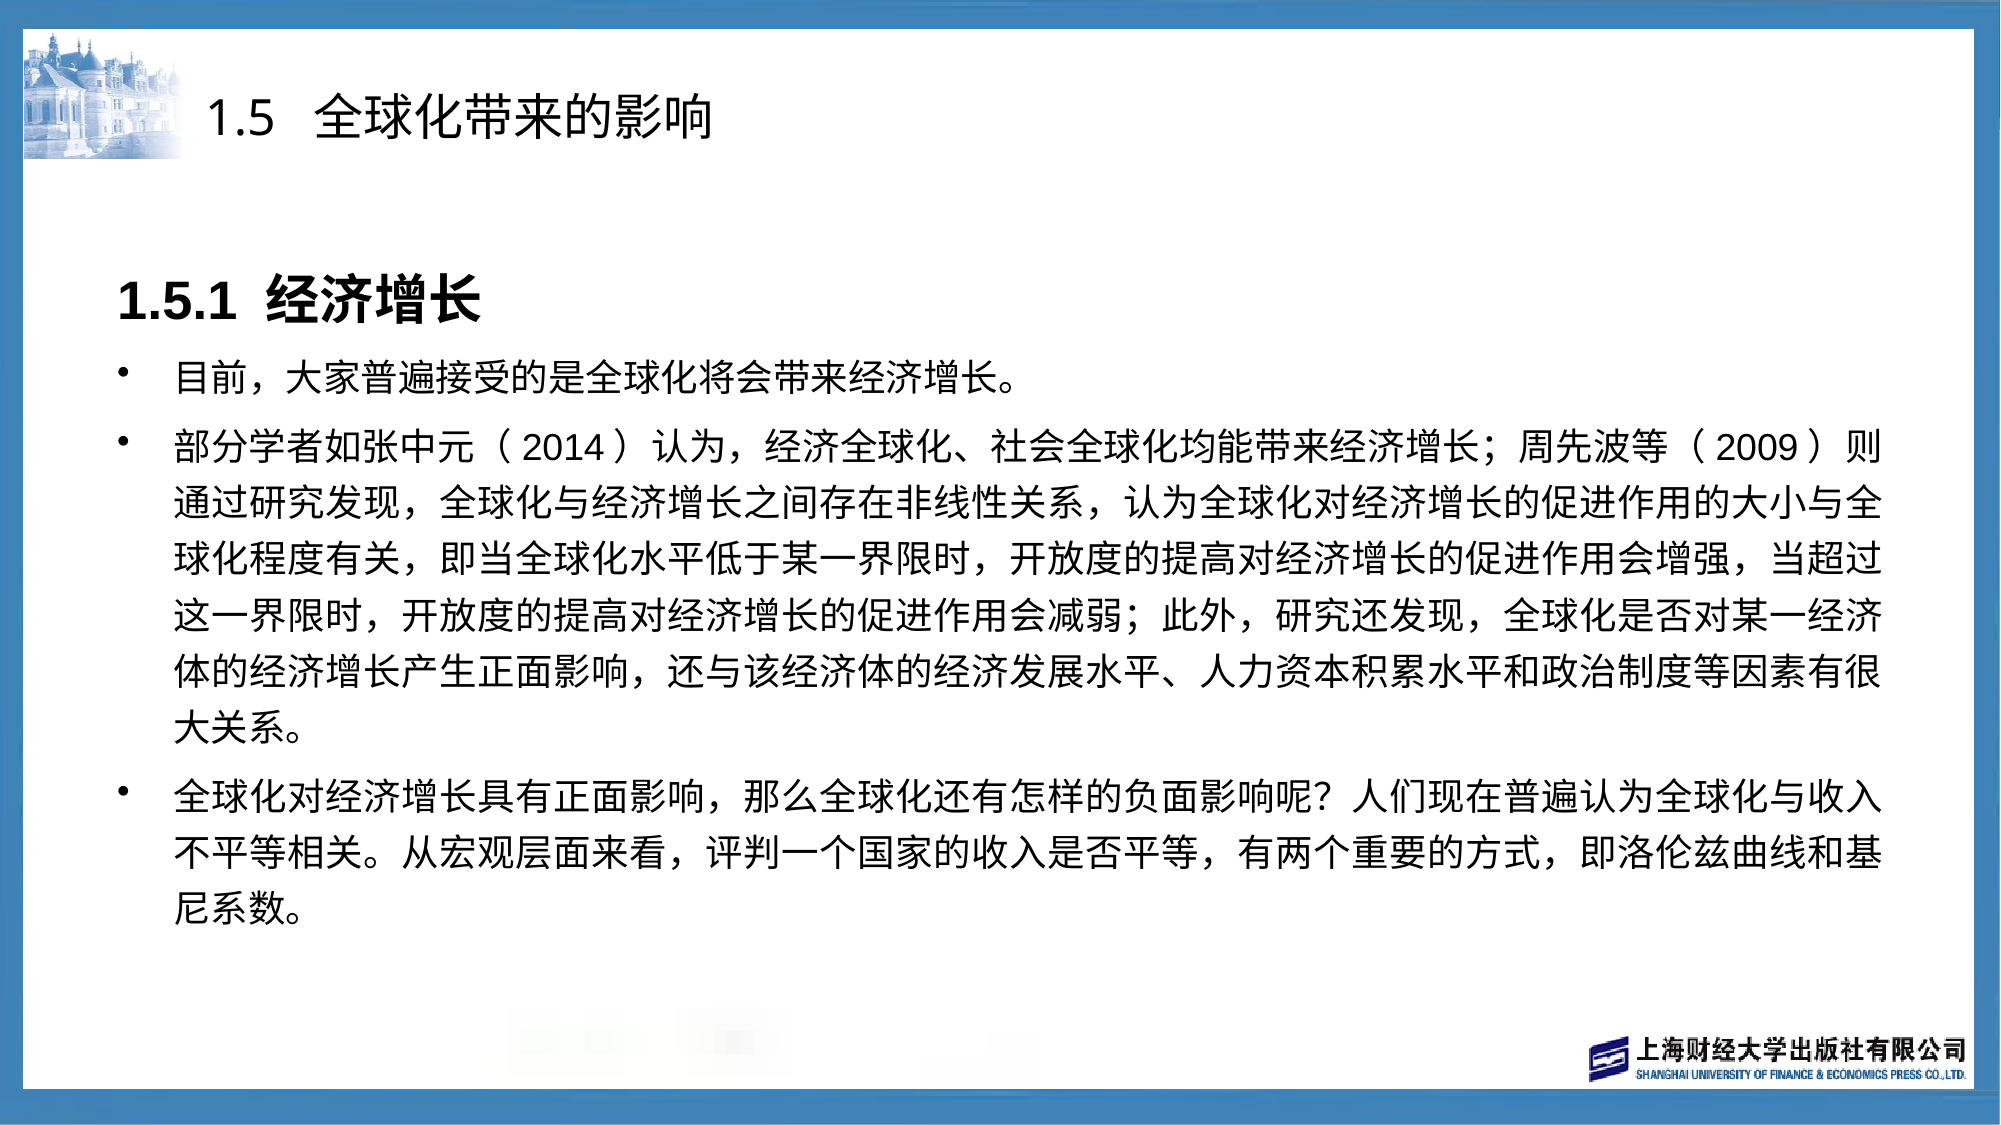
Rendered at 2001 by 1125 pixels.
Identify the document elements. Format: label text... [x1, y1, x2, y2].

list 1.5.1 经济增长 目前，大家普遍接受的是全球化将会带来经济增长。 部分学者如张中元（2014）认为，经济全球化、社会全球化均能带来经济增长；周先波等（2009）则通过研究发现，全球化与经济增长之间存在非线性关系，认为全球化对经济增长的促进作用的大小与全球化程度有关，即当全球化水平低于某一界限时，开放度的提高对经济增长的促进作用会增强，当超过这一界限时，开放度的提高对经济增长的促进作用会减弱；此外，研究还发现，全球化是否对某一经济体的经济增长产生正面影响，还与该经济体的经济发展水平、人力资本积累水平和政治制度等因素有很大关系。 全球化对经济增长具有正面影响，那么全球化还有怎样的负面影响呢？人们现在普遍认为全球化与收入不平等相关。从宏观层面来看，评判一个国家的收入是否平等，有两个重要的方式，即洛伦兹曲线和基尼系数。 [102, 241, 1898, 1065]
picture [0, 0, 2001, 1125]
title 1.5 全球化带来的影响 [190, 64, 1547, 168]
